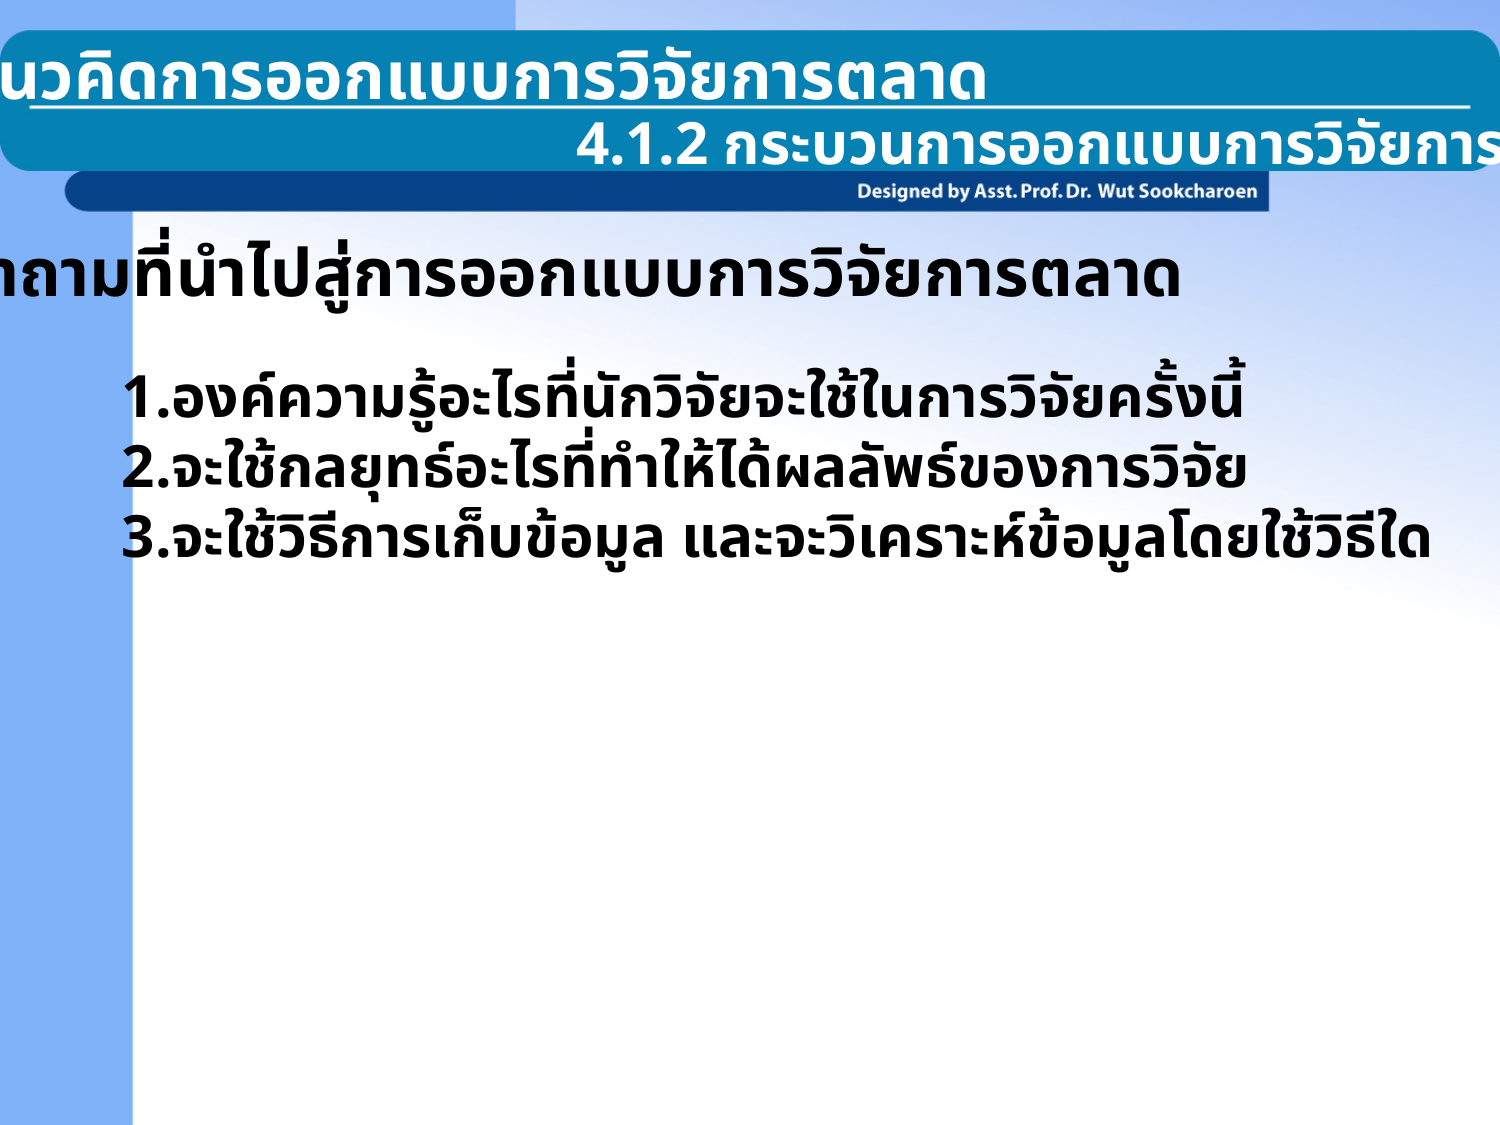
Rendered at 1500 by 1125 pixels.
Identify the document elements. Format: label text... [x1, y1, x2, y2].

text_box องค์ความรู้อะไรที่นักวิจัยจะใช้ในการวิจัยครั้งนี้ จะใช้กลยุทธ์อะไรที่ทําให้ได้ผลลัพธ์ของการวิจัย จะใช้วิธีการเก็บข้อมูล และจะวิเคราะห์ข้อมูลโดยใช้วิธีใด [107, 351, 1464, 577]
text_box 4.1.2 กระบวนการออกแบบการวิจัยการตลาด [561, 98, 1500, 184]
picture [0, 149, 1500, 1125]
picture [0, 0, 1500, 53]
text_box 4.1 แนวคิดการออกแบบการวิจัยการตลาด [0, 25, 1006, 121]
text_box คำถามที่นำไปสู่การออกแบบการวิจัยการตลาด [0, 222, 1200, 318]
